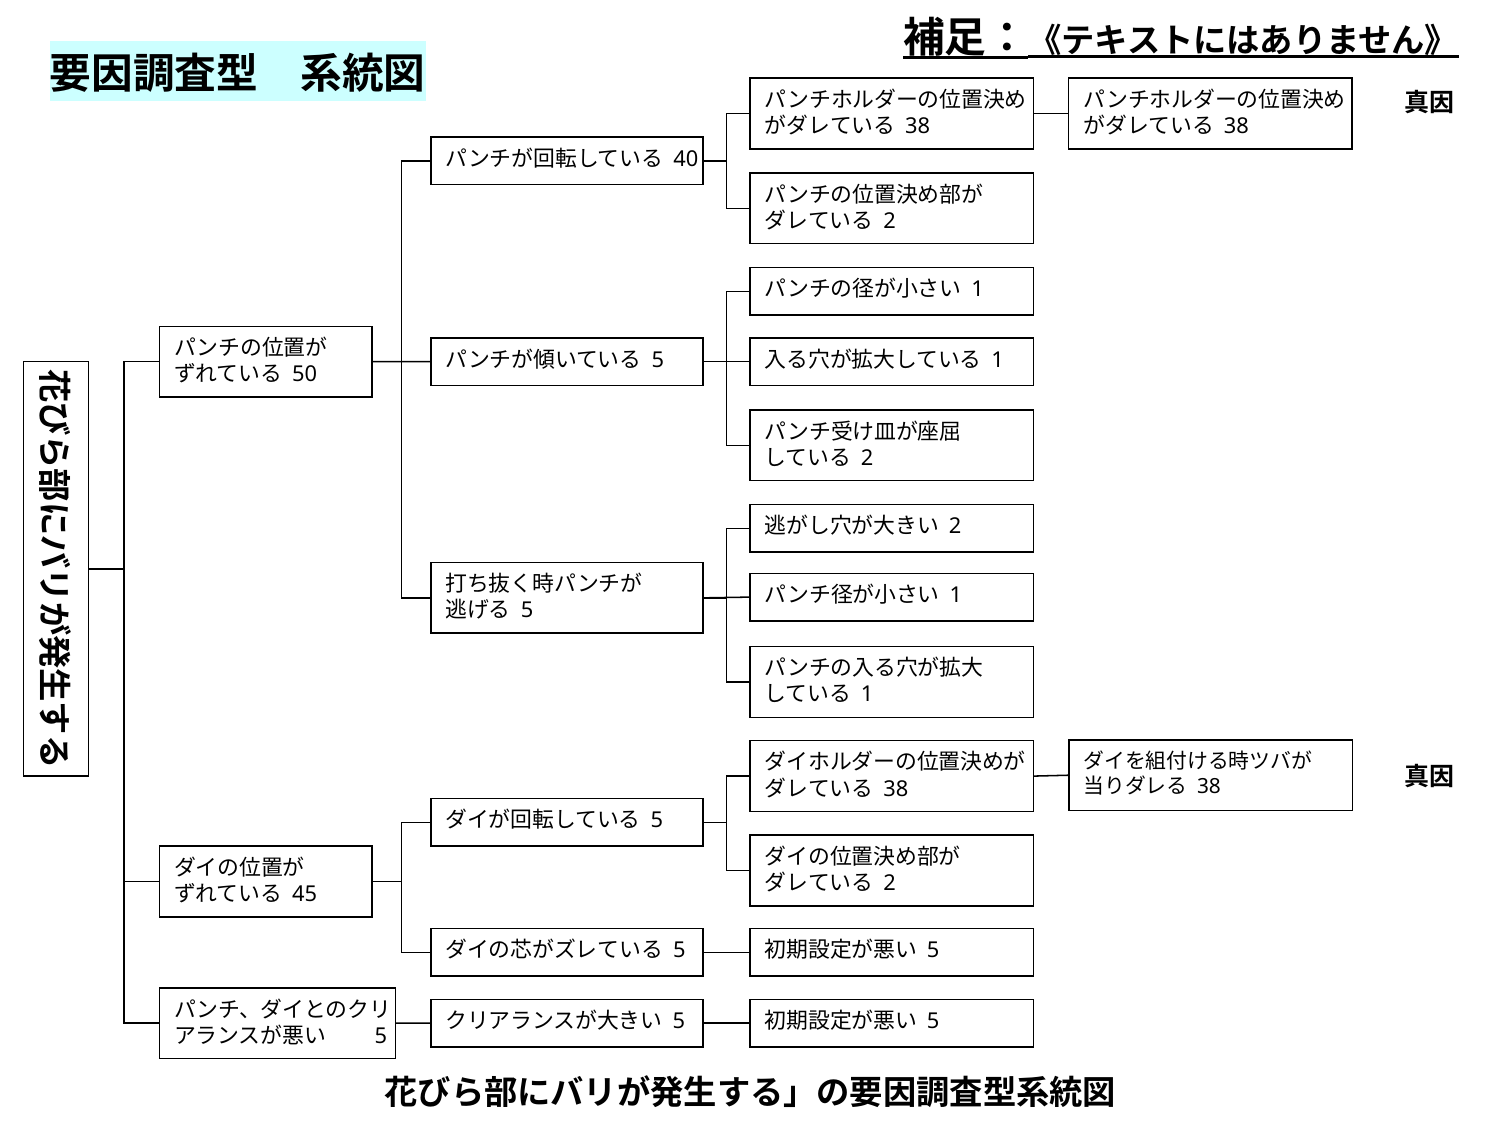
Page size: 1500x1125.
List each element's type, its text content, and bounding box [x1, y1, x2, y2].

text_box 花びら部にバリが発生する [23, 361, 88, 777]
text_box 花びら部にバリが発生する」の要因調査型系統図 [402, 1073, 1099, 1109]
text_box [702, 776, 750, 822]
text_box パンチ、ダイとのクリ アランスが悪い 5 [159, 987, 396, 1059]
text_box 入る穴が拡大している 1 [750, 338, 1034, 386]
text_box 逃がし穴が大きい 2 [749, 504, 1034, 553]
text_box 要因調査型 系統図 [22, 5, 454, 139]
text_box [702, 598, 750, 682]
text_box パンチの位置決め部が ダレている 2 [749, 172, 1034, 244]
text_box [702, 528, 750, 597]
text_box パンチが傾いている 5 [431, 338, 702, 386]
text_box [372, 822, 431, 881]
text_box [372, 361, 431, 598]
text_box パンチが回転している 40 [430, 137, 702, 185]
text_box ダイの位置が ずれている 45 [160, 846, 372, 917]
text_box パンチホルダーの位置決め がダレている 38 [749, 78, 1034, 149]
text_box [88, 568, 160, 1024]
text_box 打ち抜く時パンチが 逃げる 5 [430, 562, 702, 634]
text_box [702, 822, 750, 871]
text_box パンチの径が小さい 1 [749, 267, 1034, 316]
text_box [702, 362, 750, 446]
text_box ダイホルダーの位置決めが ダレている 38 [749, 740, 1034, 812]
text_box 真因 [1387, 739, 1471, 811]
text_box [702, 160, 750, 209]
text_box パンチの入る穴が拡大 している 1 [749, 646, 1034, 718]
text_box 初期設定が悪い 5 [749, 999, 1034, 1047]
text_box パンチの位置が ずれている 50 [159, 326, 372, 398]
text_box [372, 160, 431, 361]
text_box ダイの芯がズレている 5 [430, 928, 703, 977]
text_box ダイの位置決め部が ダレている 2 [749, 835, 1034, 907]
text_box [372, 881, 431, 953]
text_box 初期設定が悪い 5 [749, 928, 1034, 977]
text_box クリアランスが大きい 5 [430, 999, 703, 1047]
text_box ダイが回転している 5 [430, 798, 702, 847]
text_box 真因 [1387, 69, 1471, 138]
text_box パンチ受け皿が座屈 している 2 [749, 409, 1034, 481]
text_box ダイを組付ける時ツバが 当りダレる 38 [1068, 739, 1353, 811]
text_box パンチホルダーの位置決め がダレている 38 [1068, 78, 1353, 149]
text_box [88, 361, 160, 568]
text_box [702, 291, 750, 361]
text_box 補足：《テキストにはありません》 [888, 3, 1500, 69]
text_box パンチ径が小さい 1 [750, 573, 1034, 621]
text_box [702, 113, 750, 160]
